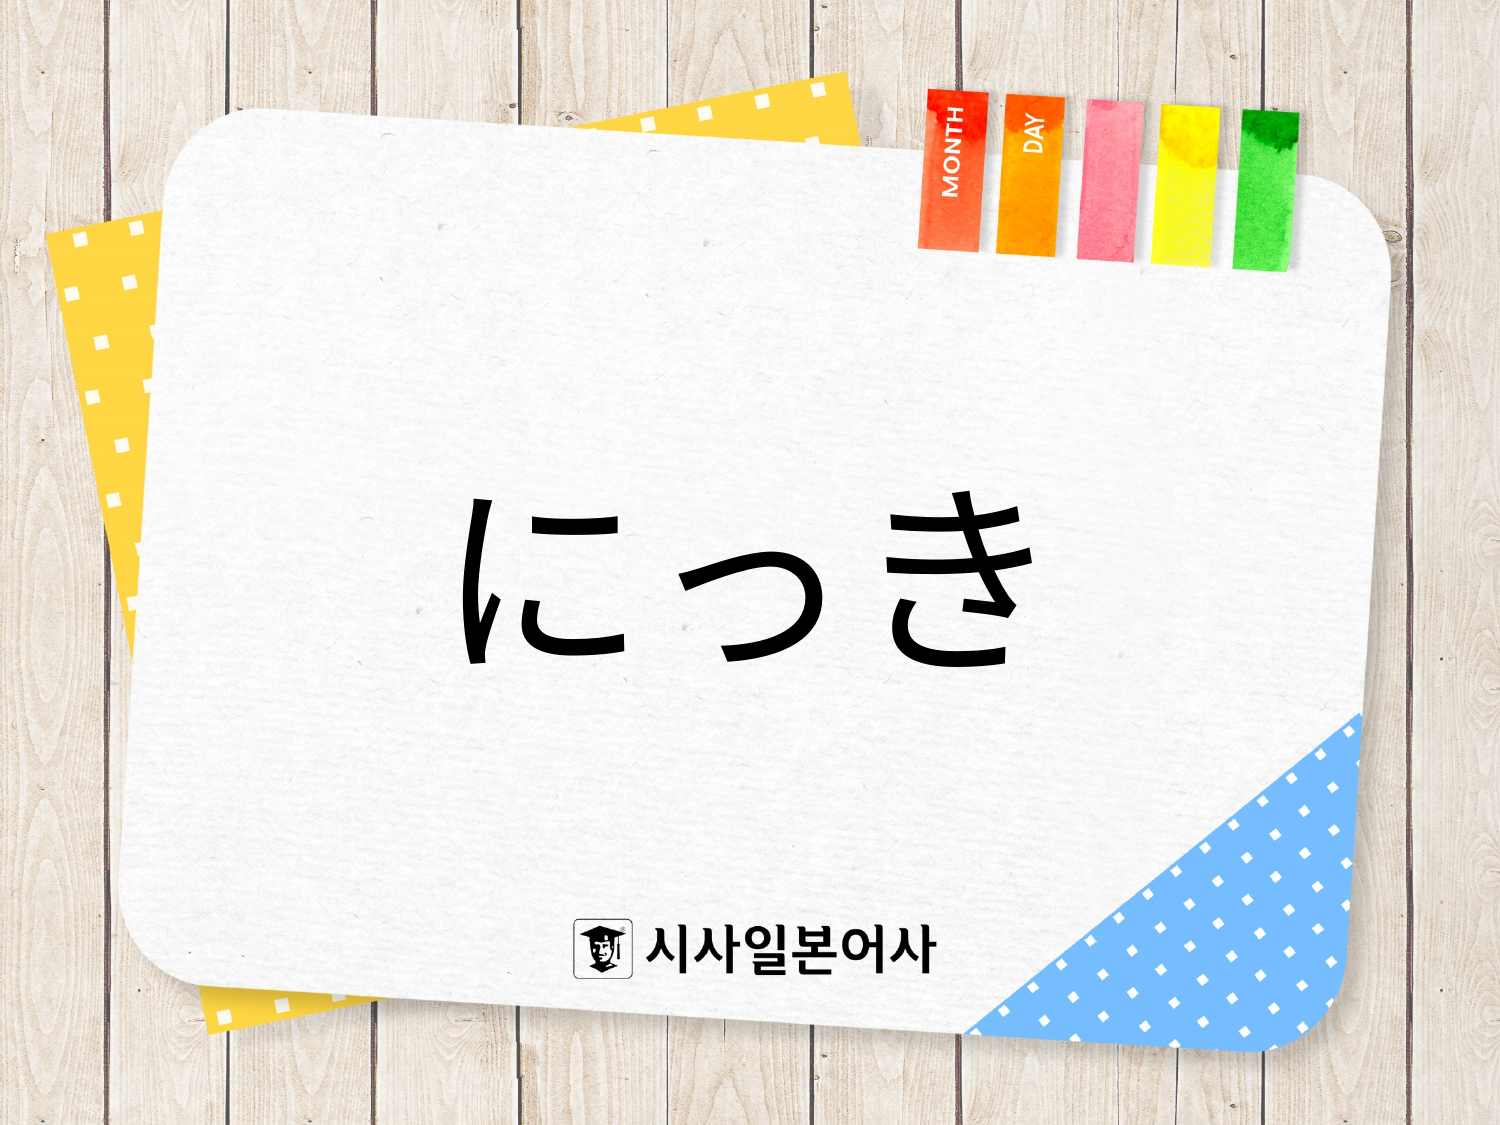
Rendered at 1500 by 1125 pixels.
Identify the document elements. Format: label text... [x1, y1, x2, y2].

picture [0, 0, 1500, 1125]
title にっき [75, 338, 1425, 811]
